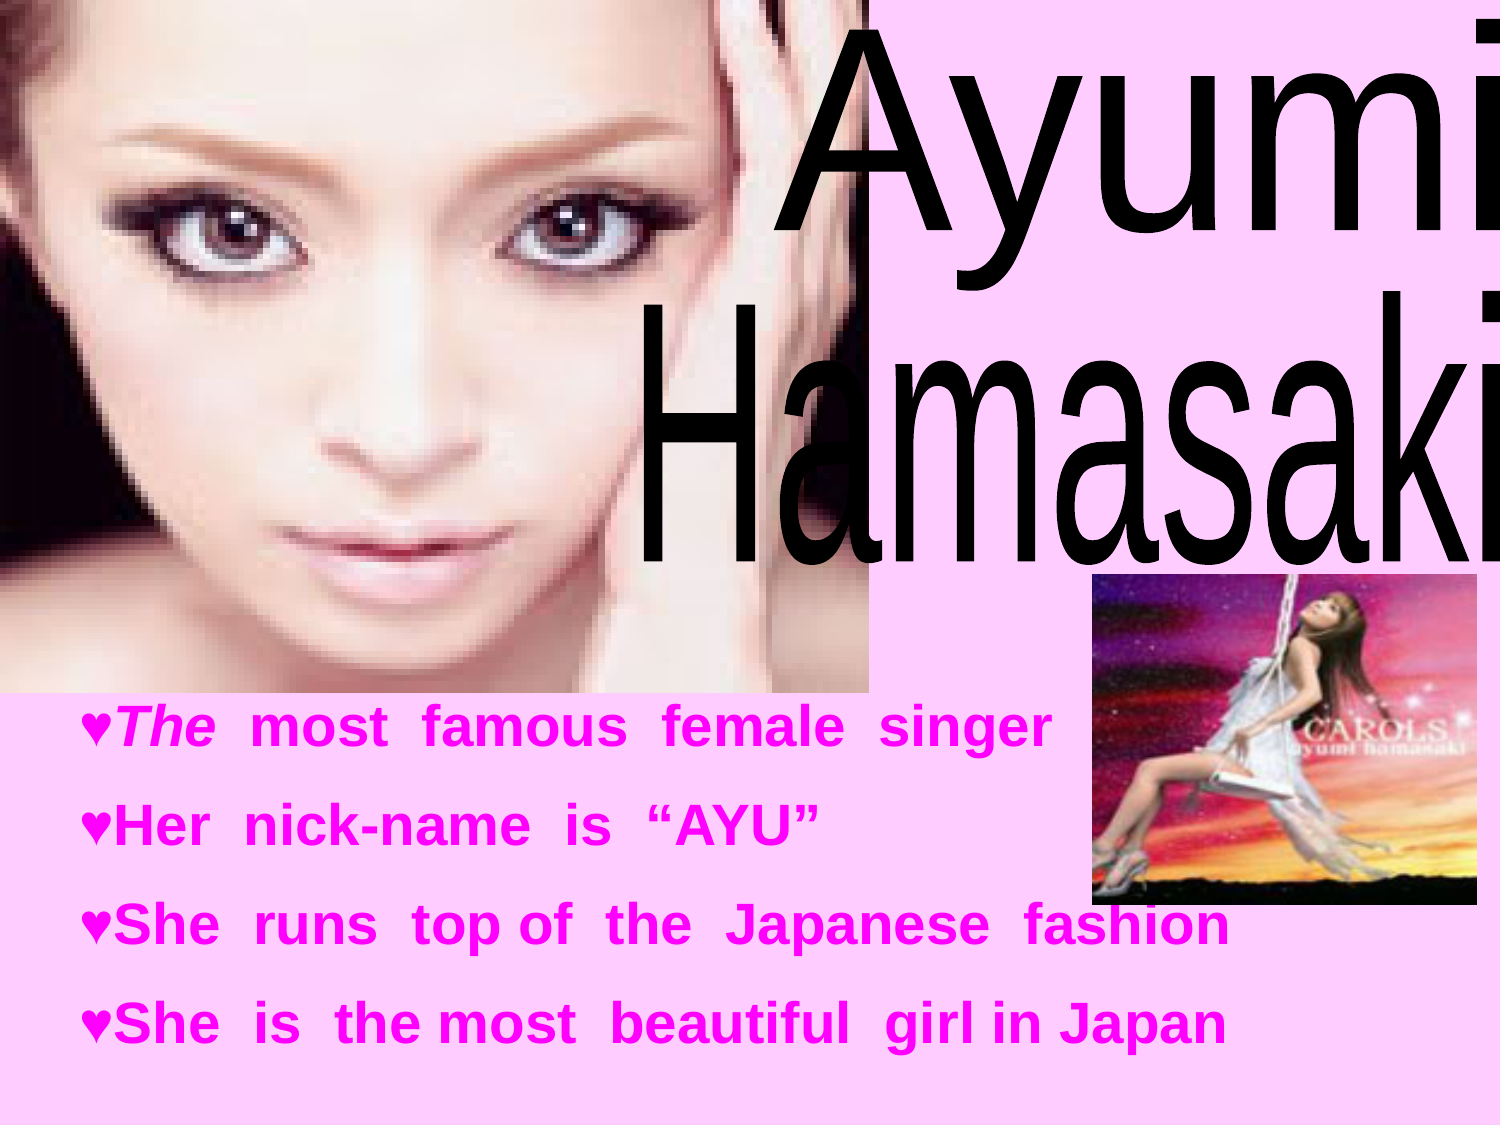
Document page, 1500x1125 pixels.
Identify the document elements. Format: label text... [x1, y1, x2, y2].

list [0, 0, 869, 693]
text_box ♥The most famous female singer ♥Her nick-name is “AYU” ♥She runs top of the Japanese fashion ♥She is the most beautiful girl in Japan [64, 680, 1306, 1125]
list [1092, 573, 1477, 906]
